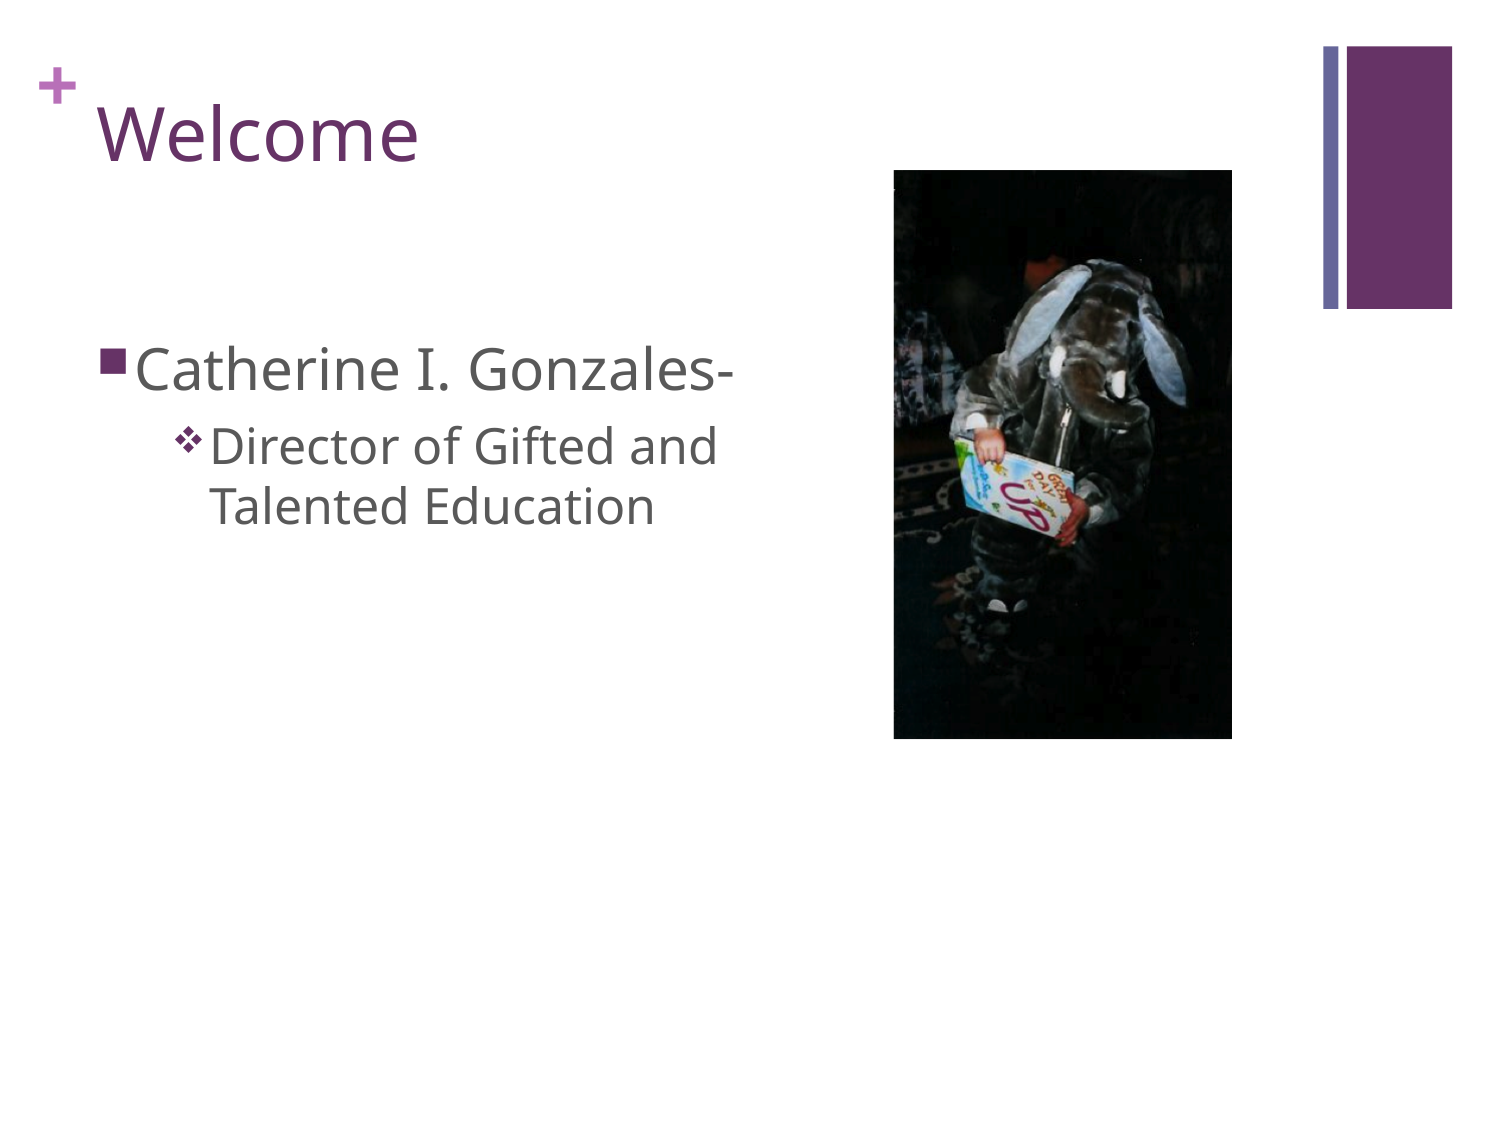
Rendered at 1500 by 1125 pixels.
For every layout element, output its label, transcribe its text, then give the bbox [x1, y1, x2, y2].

list Catherine I. Gonzales- Director of Gifted and Talented Education [81, 324, 894, 1005]
title Welcome [81, 79, 1322, 263]
picture [892, 169, 1233, 741]
